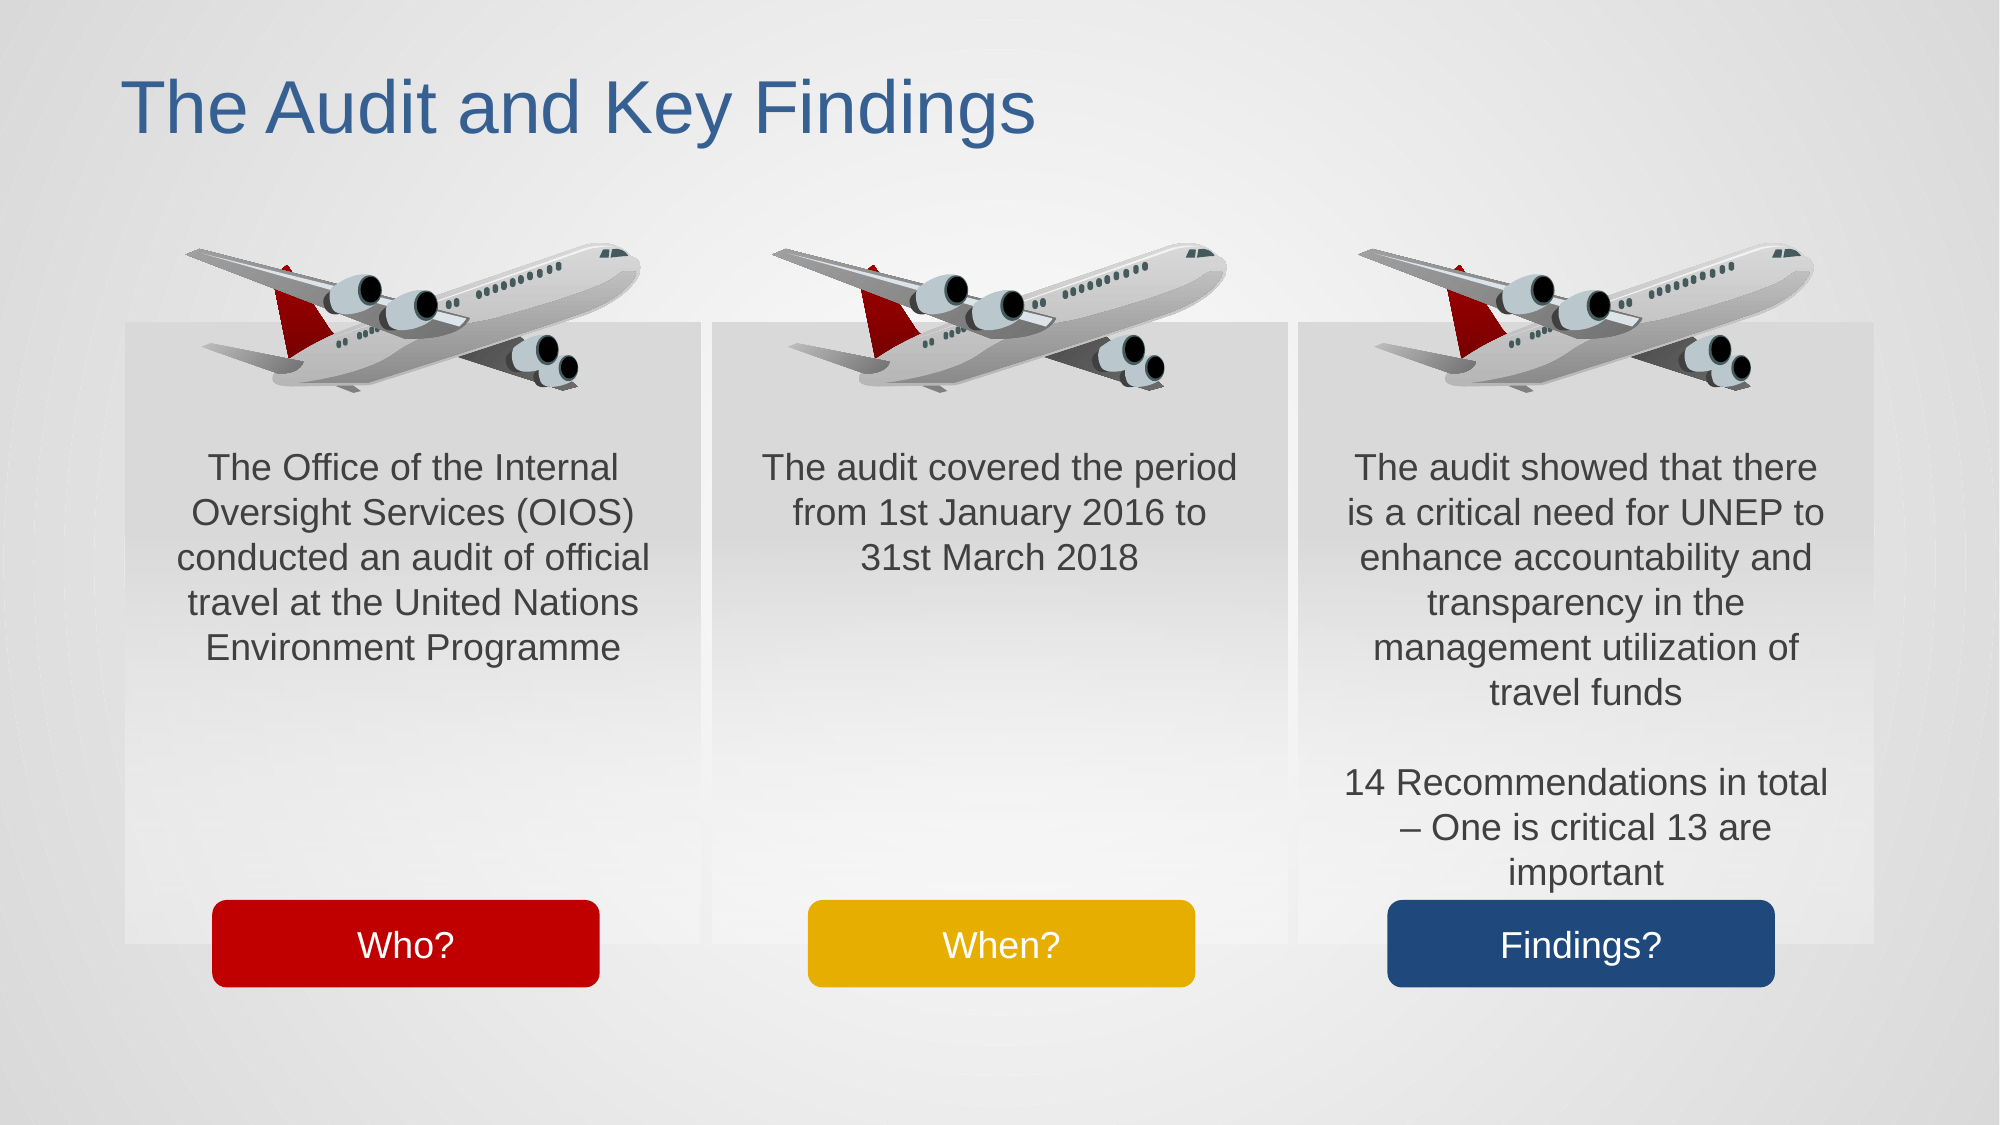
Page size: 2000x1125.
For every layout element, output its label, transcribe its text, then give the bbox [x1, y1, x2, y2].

text_box Who? [210, 954, 602, 990]
text_box Findings? [1385, 954, 1778, 990]
text_box When? [805, 954, 1198, 990]
title The Audit and Key Findings [99, 45, 1900, 162]
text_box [125, 242, 1874, 944]
